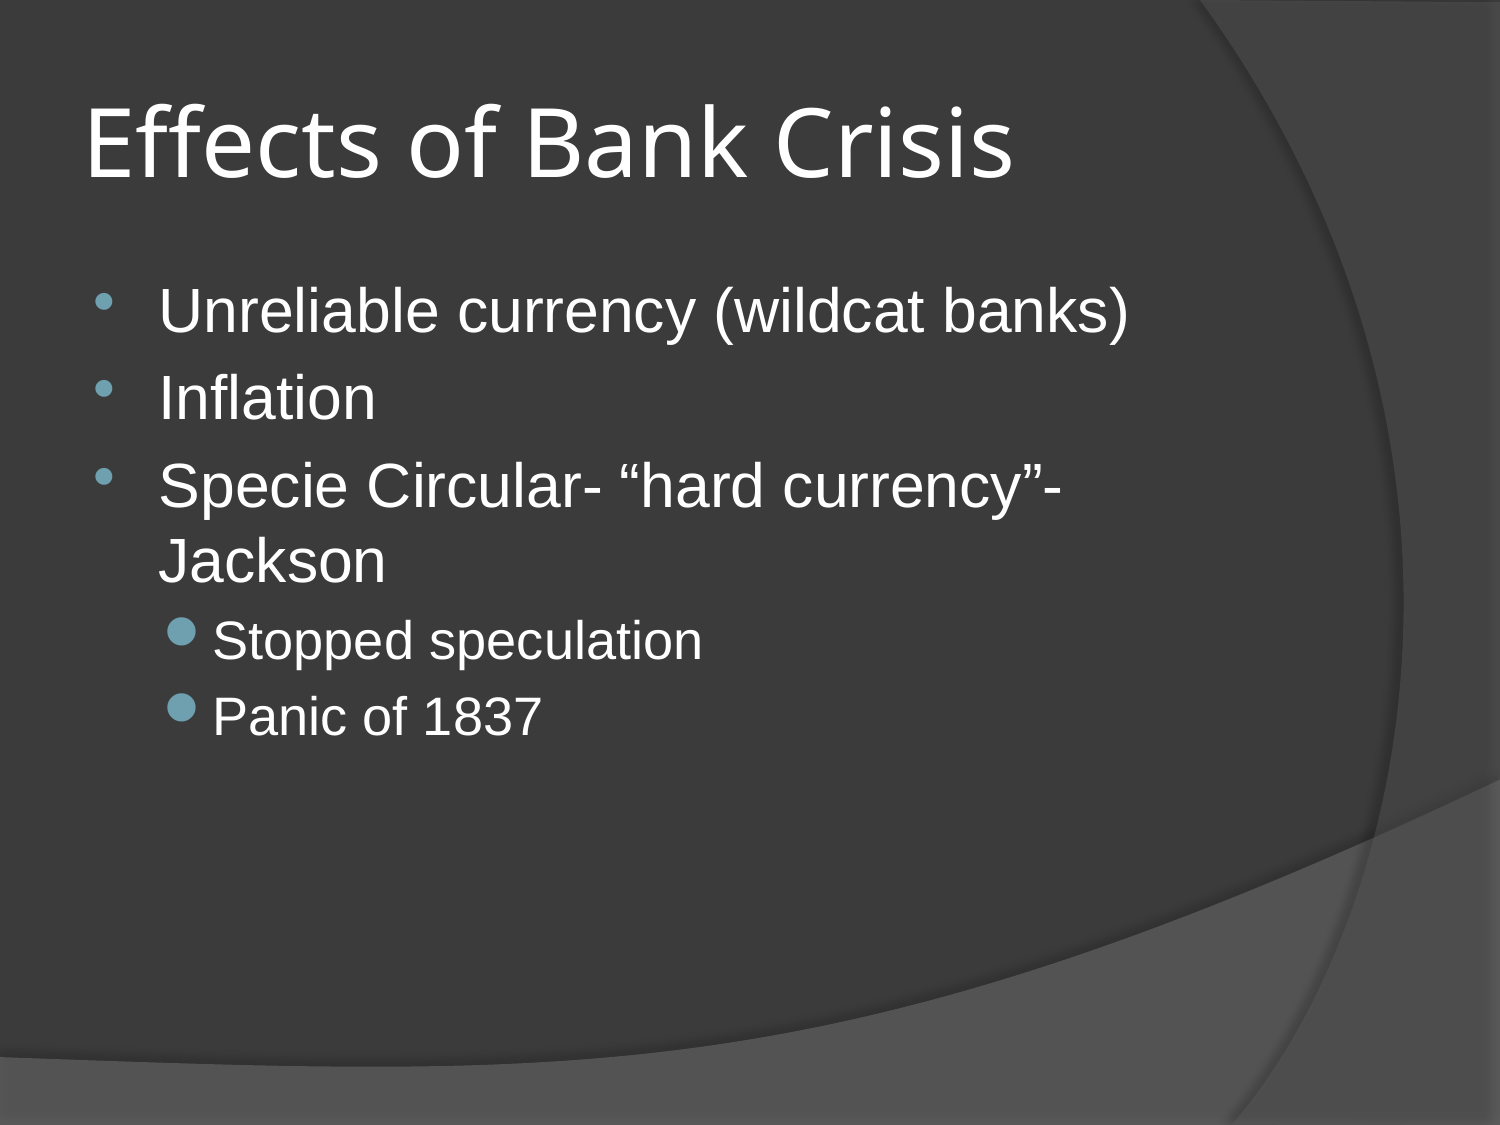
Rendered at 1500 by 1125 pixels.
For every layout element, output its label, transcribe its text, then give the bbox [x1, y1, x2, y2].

title Effects of Bank Crisis [75, 45, 1300, 233]
list Unreliable currency (wildcat banks) Inflation Specie Circular- “hard currency”- Jackson Stopped speculation Panic of 1837 [75, 262, 1300, 1005]
